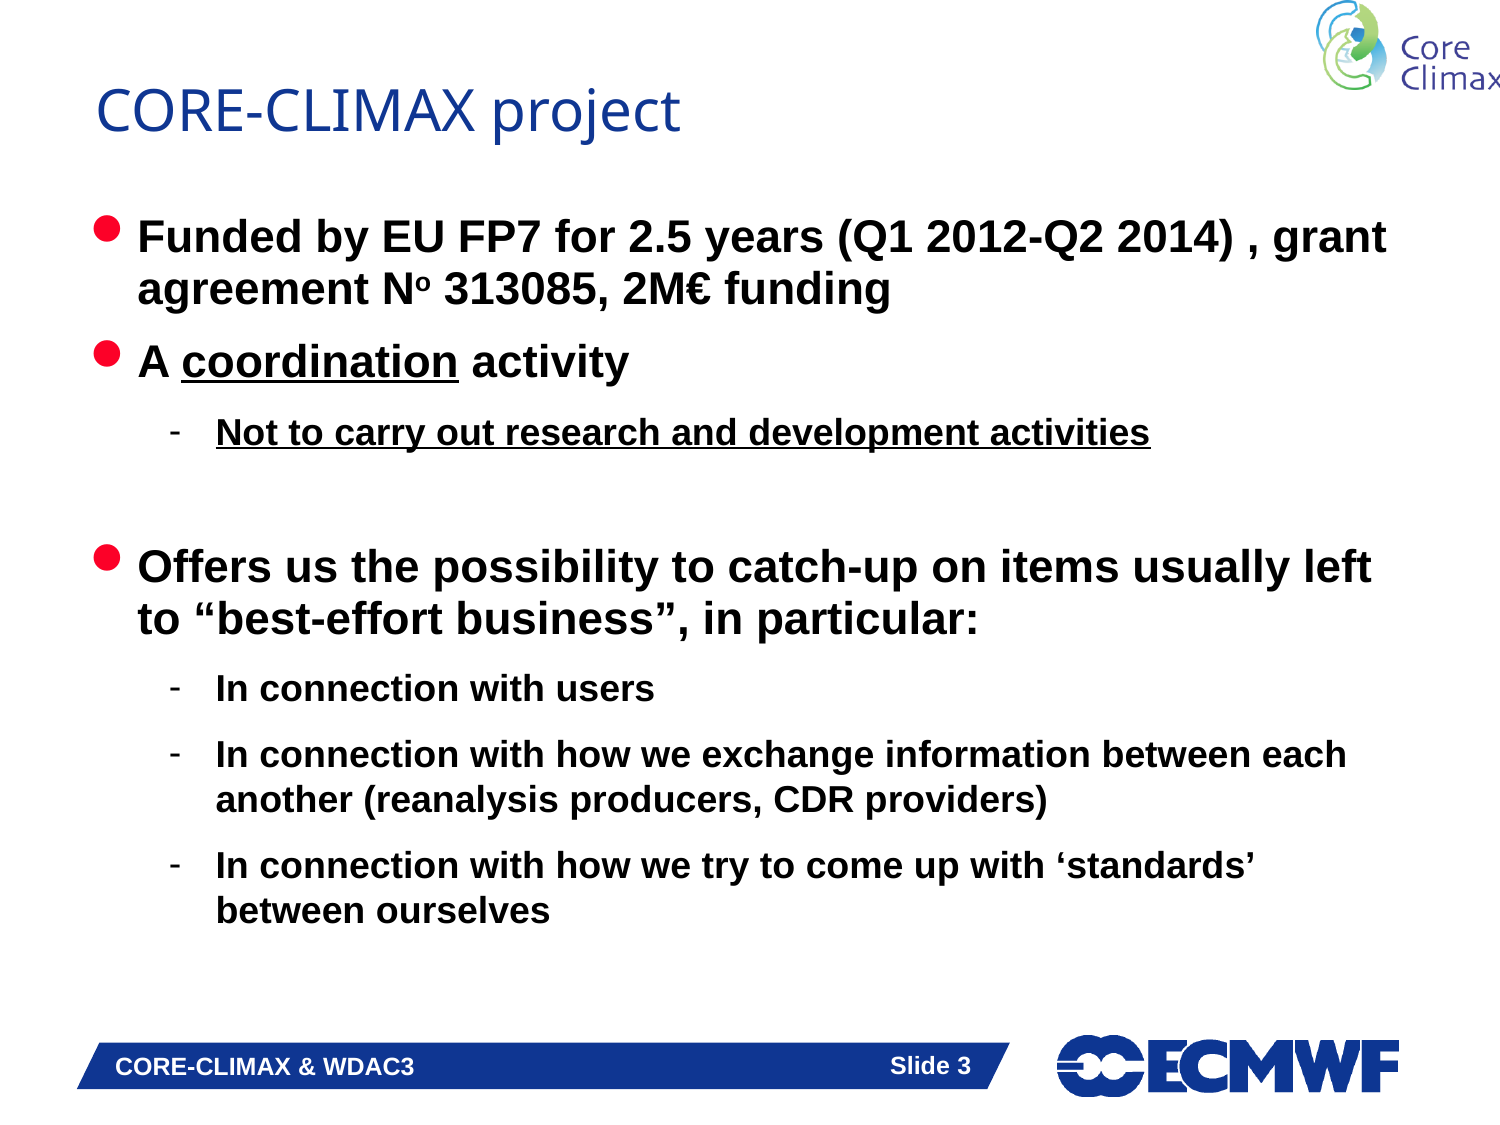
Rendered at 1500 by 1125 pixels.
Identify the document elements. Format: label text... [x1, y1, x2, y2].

slide_number Slide 3 [809, 1042, 987, 1106]
picture [1316, 0, 1500, 90]
title CORE-CLIMAX project [80, 50, 1412, 167]
picture [1057, 1035, 1399, 1097]
footer CORE-CLIMAX & WDAC3 [100, 1042, 798, 1108]
list Funded by EU FP7 for 2.5 years (Q1 2012-Q2 2014) , grant agreement No 313085, 2M€ funding A coordination activity Not to carry out research and development activities Offers us the possibility to catch-up on items usually left to “best-effort business”, in particular: In connection with users In connection with how we exchange information between each another (reanalysis producers, CDR providers) In connection with how we try to come up with ‘standards’ between ourselves [75, 202, 1406, 1012]
